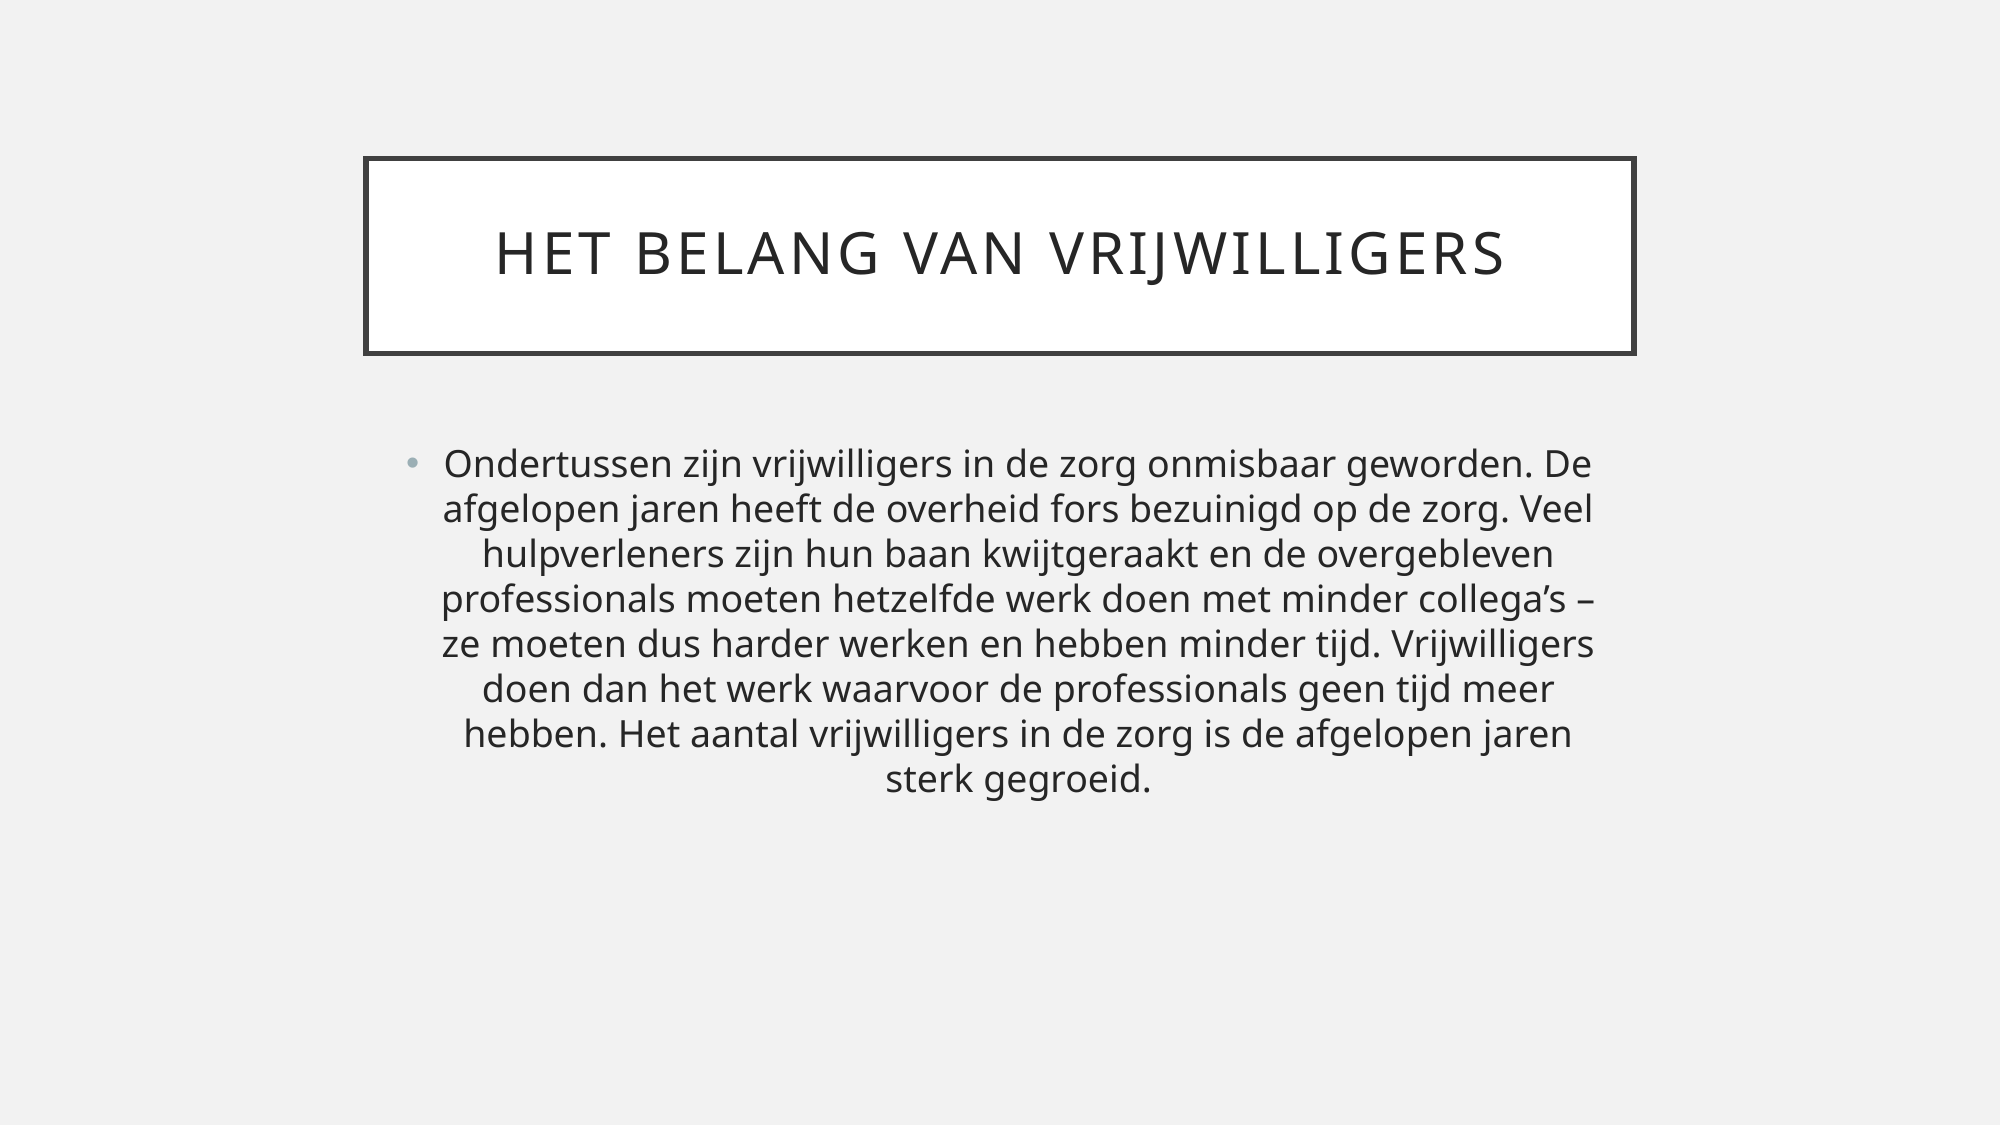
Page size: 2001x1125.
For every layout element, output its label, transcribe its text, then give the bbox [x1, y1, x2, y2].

title Het belang van vrijwilligers [363, 156, 1637, 356]
list Ondertussen zijn vrijwilligers in de zorg onmisbaar geworden. De afgelopen jaren heeft de overheid fors bezuinigd op de zorg. Veel hulpverleners zijn hun baan kwijtgeraakt en de overgebleven professionals moeten hetzelfde werk doen met minder collega’s – ze moeten dus harder werken en hebben minder tijd. Vrijwilligers doen dan het werk waarvoor de professionals geen tijd meer hebben. Het aantal vrijwilligers in de zorg is de afgelopen jaren sterk gegroeid. [366, 432, 1634, 942]
